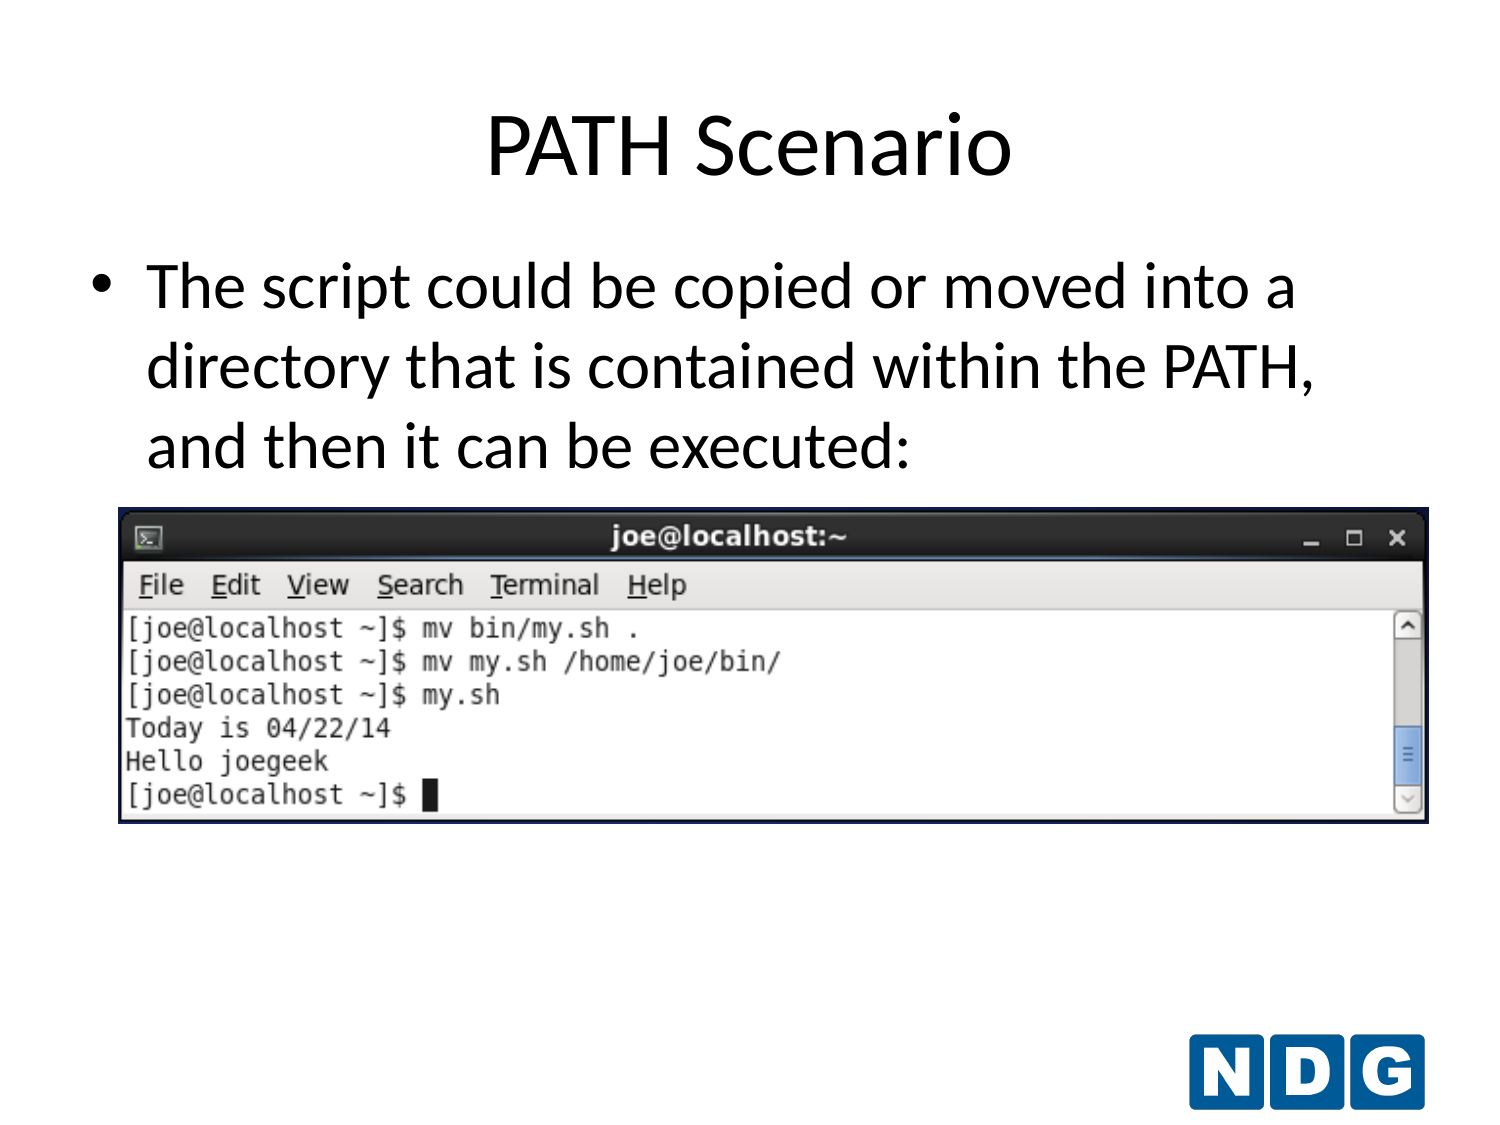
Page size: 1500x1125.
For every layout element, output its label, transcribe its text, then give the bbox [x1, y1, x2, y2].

picture [1189, 1034, 1425, 1110]
title PATH Scenario [74, 44, 1426, 233]
list The script could be copied or moved into a directory that is contained within the PATH, and then it can be executed: [74, 234, 1426, 978]
picture [118, 507, 1429, 825]
